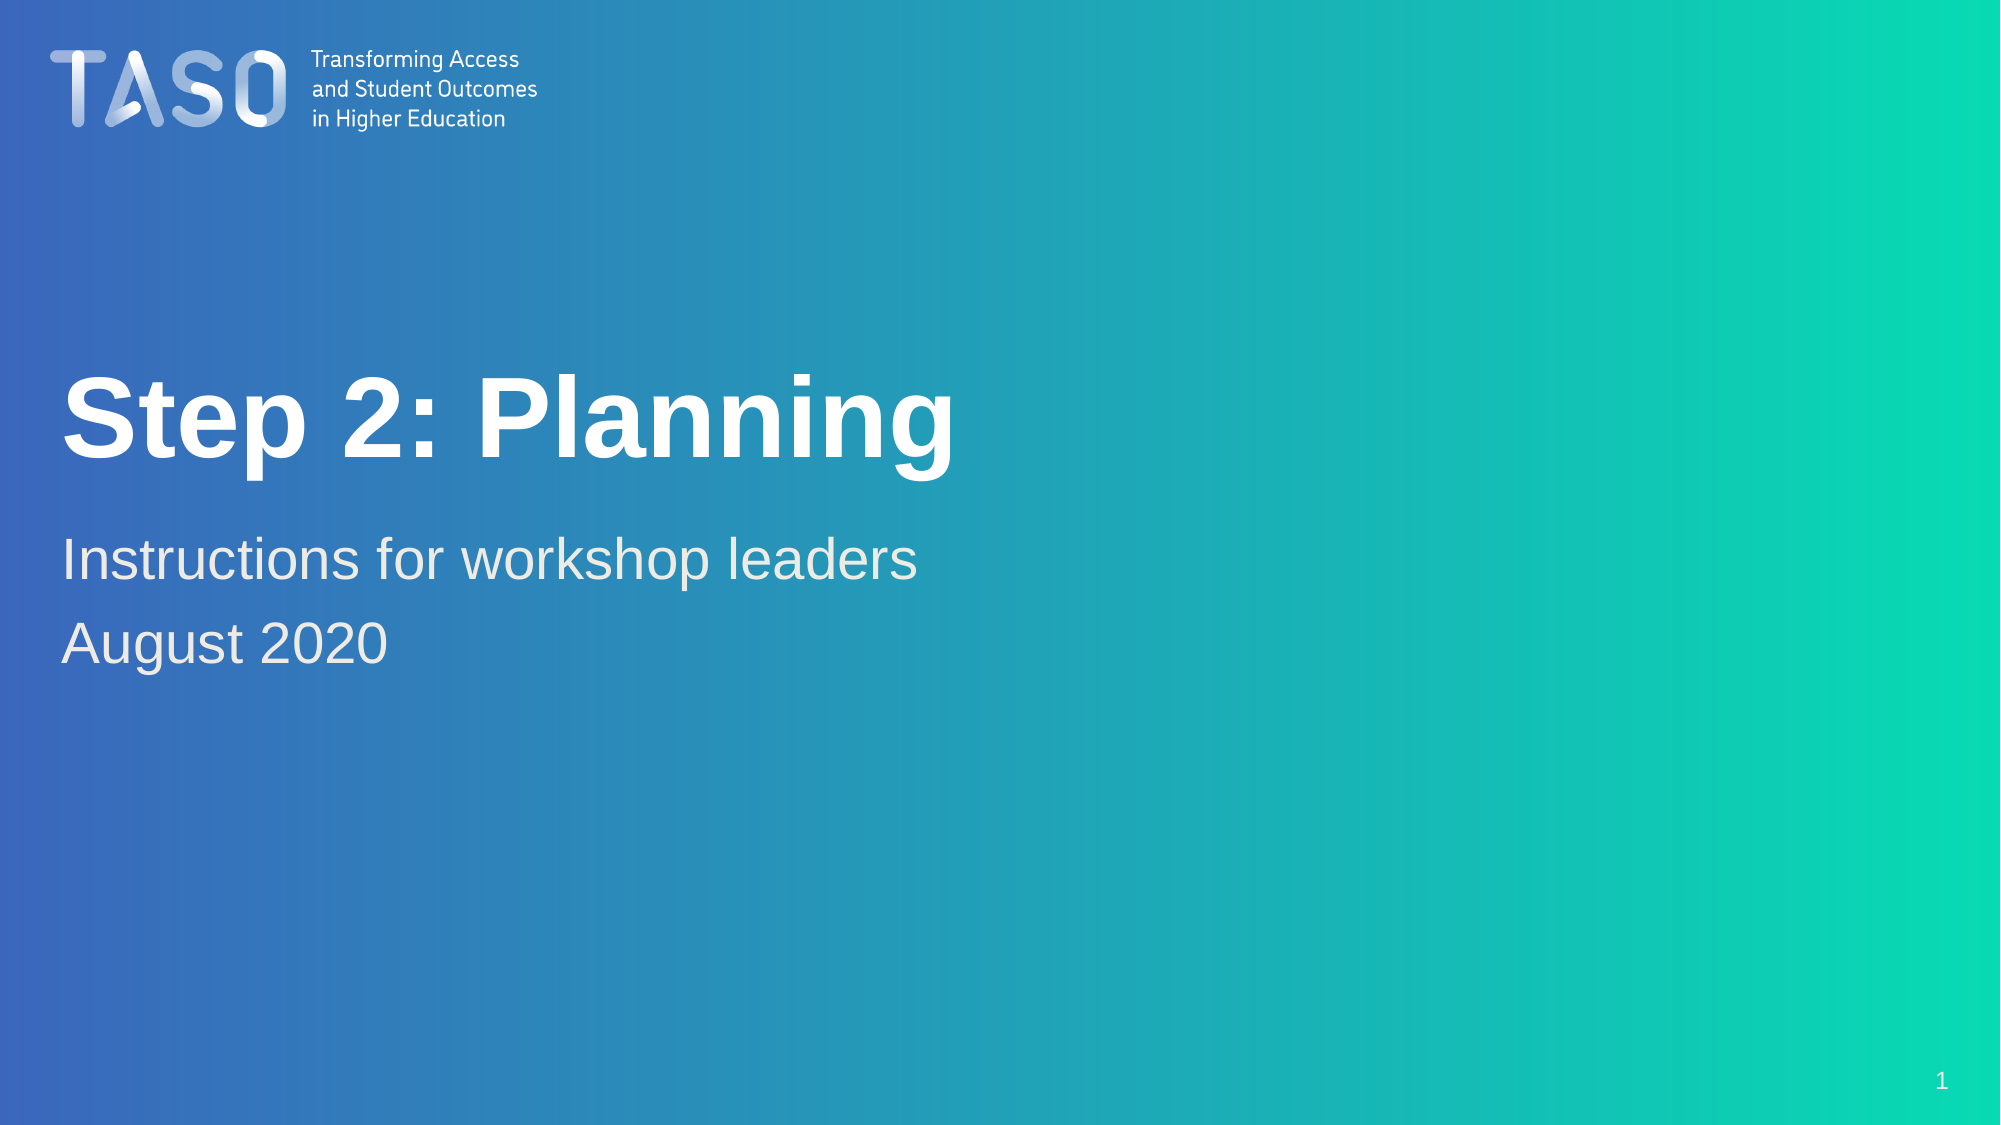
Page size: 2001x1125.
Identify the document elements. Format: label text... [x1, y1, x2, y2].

slide_number 1 [1514, 1065, 1965, 1103]
picture [0, 0, 588, 177]
subtitle Instructions for workshop leaders August 2020 [46, 522, 1750, 794]
title Step 2: Planning [46, 218, 1750, 491]
